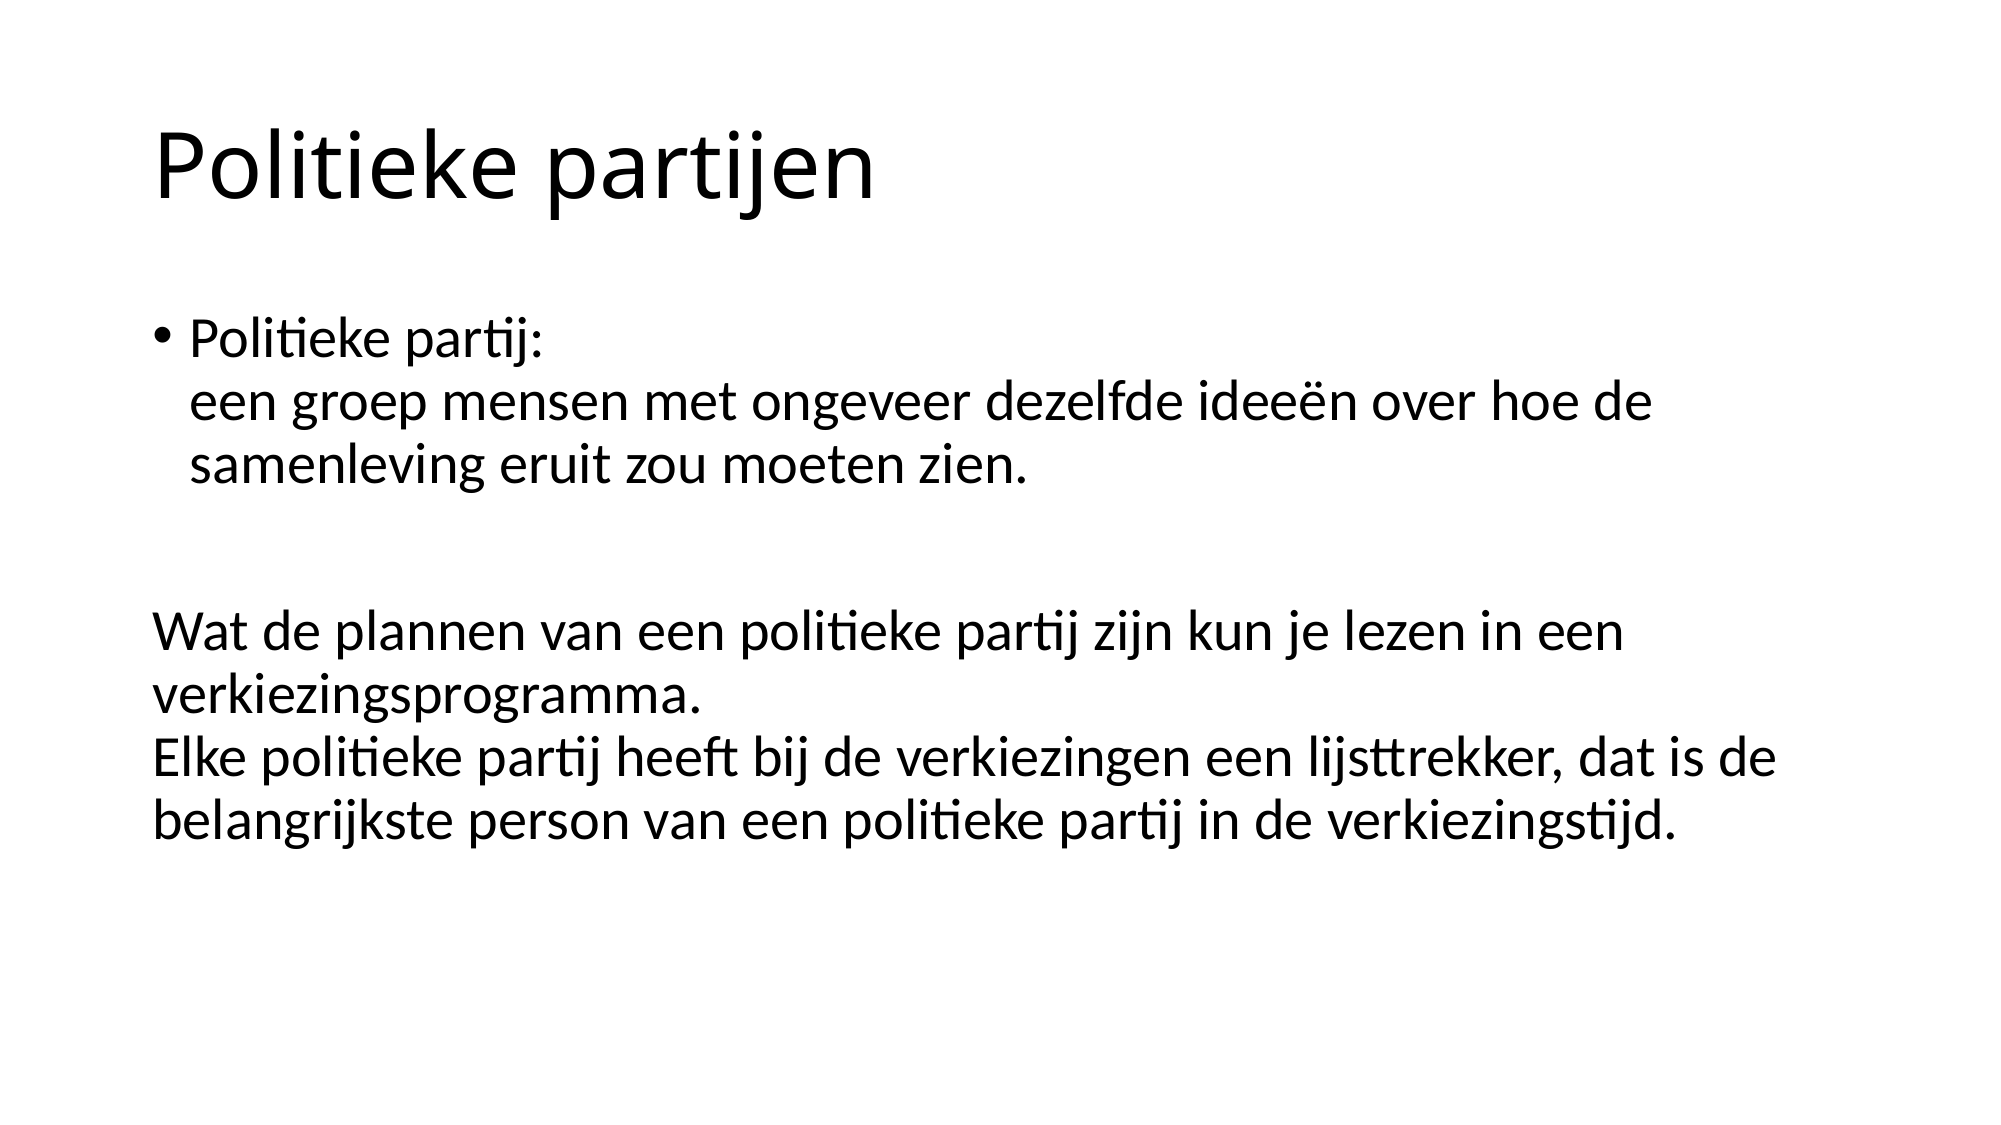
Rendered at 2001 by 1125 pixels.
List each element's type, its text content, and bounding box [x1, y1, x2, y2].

list Politieke partij: een groep mensen met ongeveer dezelfde ideeën over hoe de samenleving eruit zou moeten zien. Wat de plannen van een politieke partij zijn kun je lezen in een verkiezingsprogramma. Elke politieke partij heeft bij de verkiezingen een lijsttrekker, dat is de belangrijkste person van een politieke partij in de verkiezingstijd. [137, 299, 1863, 1014]
title Politieke partijen [137, 59, 1863, 278]
